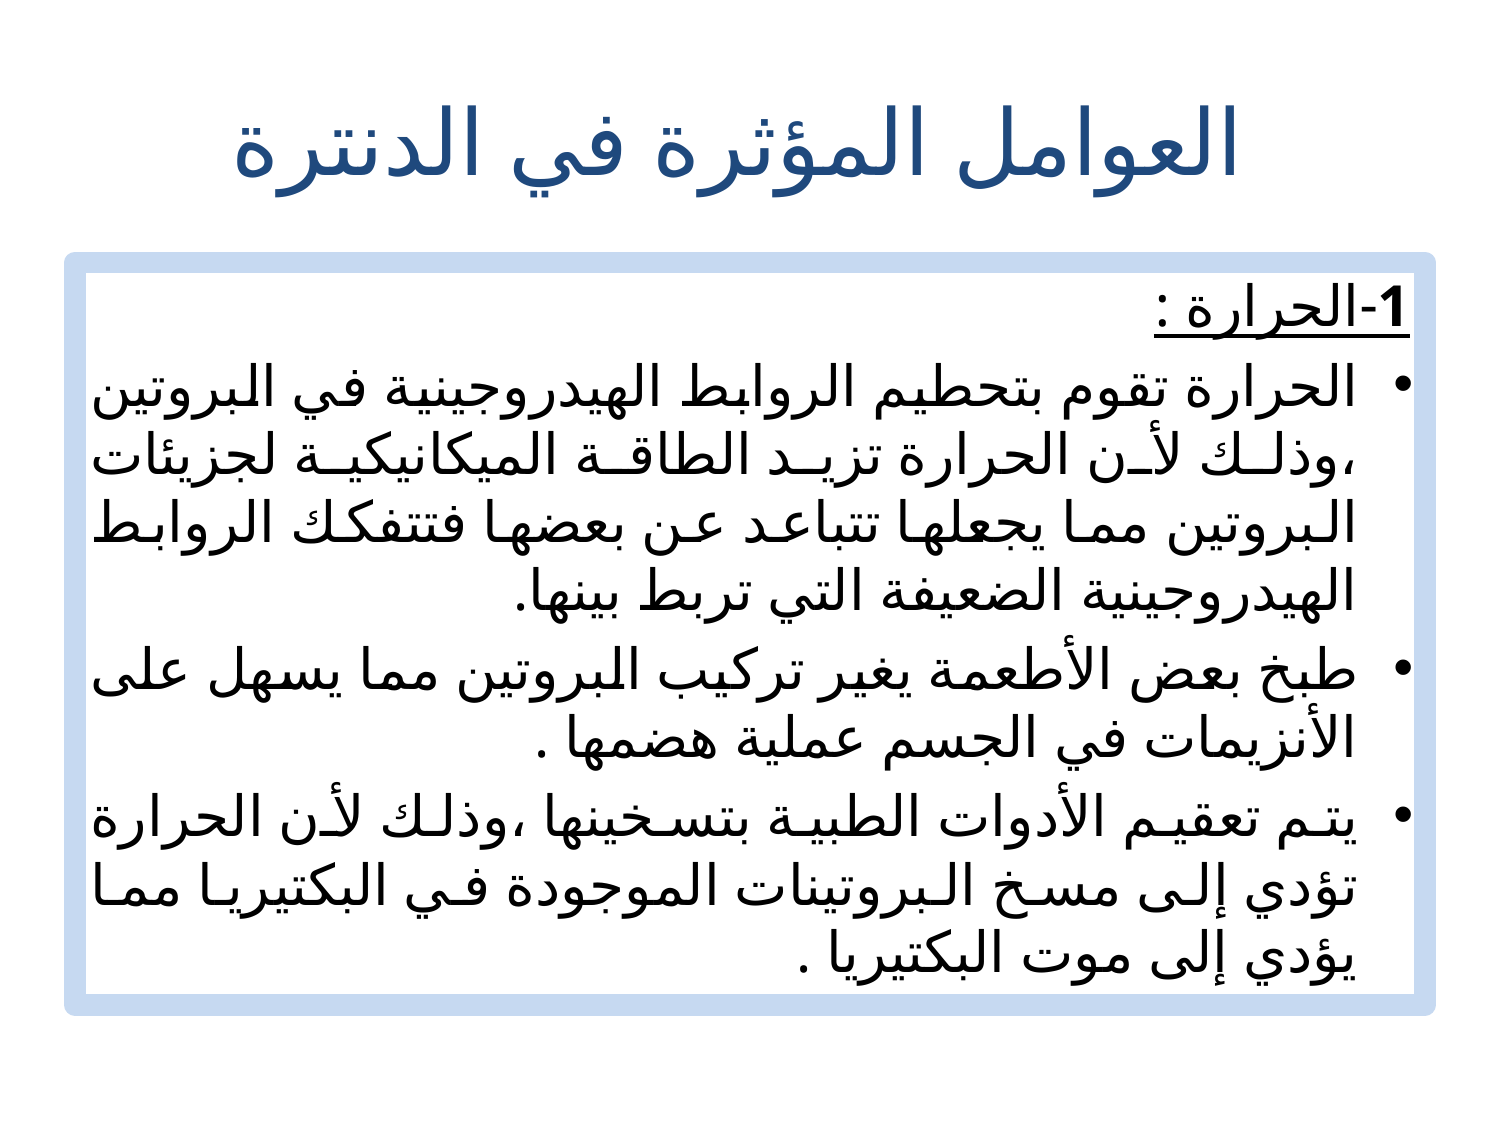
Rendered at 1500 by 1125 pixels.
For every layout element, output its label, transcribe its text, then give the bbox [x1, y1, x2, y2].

title العوامل المؤثرة في الدنترة [75, 45, 1425, 233]
list 1-الحرارة : الحرارة تقوم بتحطيم الروابط الهيدروجينية في البروتين ،وذلك لأن الحرارة تزيد الطاقة الميكانيكية لجزيئات البروتين مما يجعلها تتباعد عن بعضها فتتفكك الروابط الهيدروجينية الضعيفة التي تربط بينها. طبخ بعض الأطعمة يغير تركيب البروتين مما يسهل على الأنزيمات في الجسم عملية هضمها . يتم تعقيم الأدوات الطبية بتسخينها ،وذلك لأن الحرارة تؤدي إلى مسخ البروتينات الموجودة في البكتيريا مما يؤدي إلى موت البكتيريا . [75, 262, 1425, 1005]
